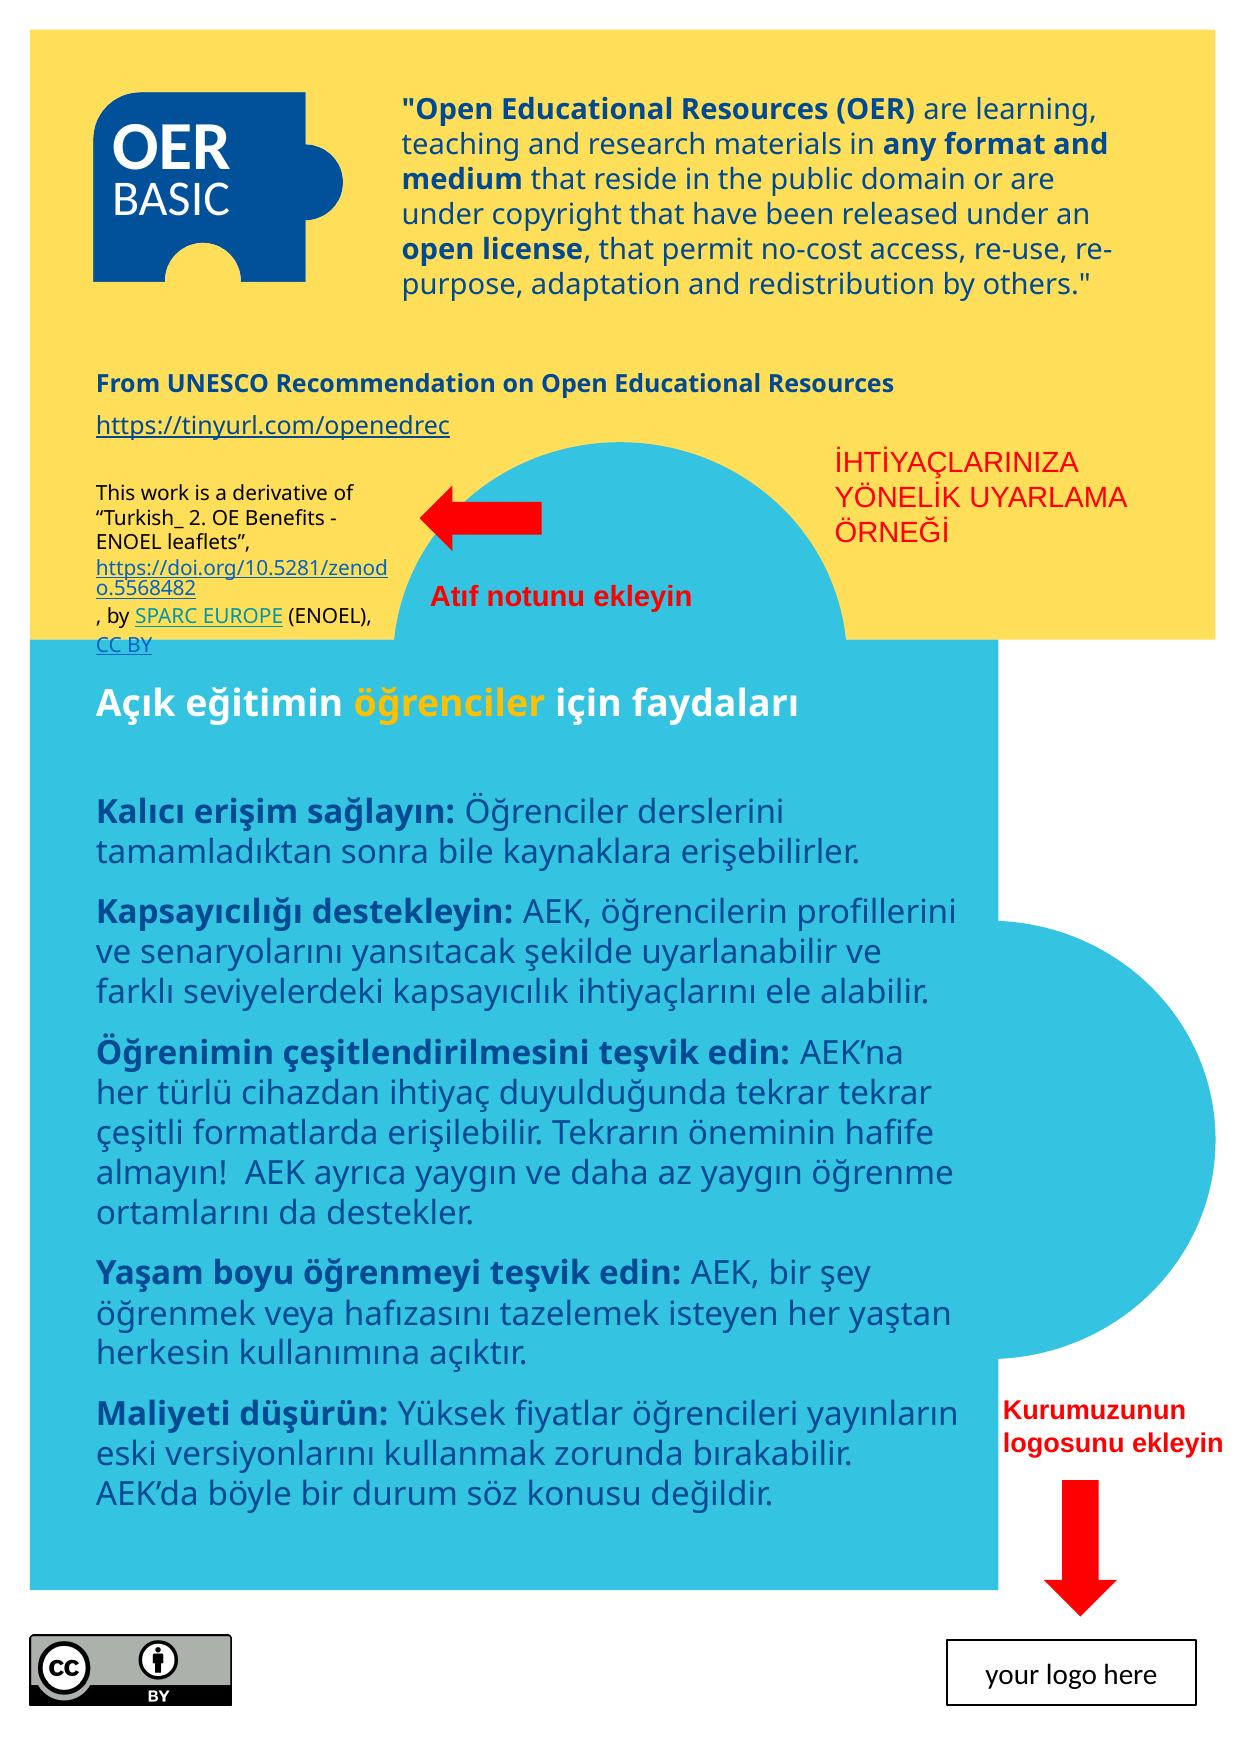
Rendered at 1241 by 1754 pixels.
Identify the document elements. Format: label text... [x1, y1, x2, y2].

picture [29, 1634, 233, 1706]
picture [93, 92, 343, 282]
text_box İHTİYAÇLARINIZA YÖNELİK UYARLAMA ÖRNEĞİ [819, 428, 1196, 563]
text_box [29, 29, 1216, 639]
text_box [845, 453, 1216, 640]
text_box Atıf notunu ekleyin [414, 562, 976, 628]
text_box Açık eğitimin öğrenciler için faydaları Kalıcı erişim sağlayın: Öğrenciler derslerini tamamladıktan sonra bile kaynaklara erişebilirler. Kapsayıcılığı destekleyin: AEK, öğrencilerin profillerini ve senaryolarını yansıtacak şekilde uyarlanabilir ve farklı seviyelerdeki kapsayıcılık ihtiyaçlarını ele alabilir. Öğrenimin çeşitlendirilmesini teşvik edin: AEK’na her türlü cihazdan ihtiyaç duyulduğunda tekrar tekrar çeşitli formatlarda erişilebilir. Tekrarın öneminin hafife almayın! AEK ayrıca yaygın ve daha az yaygın öğrenme ortamlarını da destekler. Yaşam boyu öğrenmeyi teşvik edin: AEK, bir şey öğrenmek veya hafızasını tazelemek isteyen her yaştan herkesin kullanımına açıktır. Maliyeti düşürün: Yüksek fiyatlar öğrencileri yayınların eski versiyonlarını kullanmak zorunda bırakabilir. AEK’da böyle bir durum söz konusu değildir. [80, 664, 976, 1528]
text_box This work is a derivative of “Turkish_ 2. OE Benefits - ENOEL leaflets”, https://doi.org/10.5281/zenodo.5568482, by SPARC EUROPE (ENOEL), CC BY [80, 464, 408, 654]
text_box [976, 920, 1216, 1360]
text_box [1043, 1480, 1118, 1617]
text_box [29, 639, 999, 1591]
text_box [417, 453, 819, 562]
text_box Kurumuzunun logosunu ekleyin [987, 1377, 1241, 1473]
text_box From UNESCO Recommendation on Open Educational Resources https://tinyurl.com/openedrec [80, 365, 1241, 453]
text_box [419, 485, 542, 552]
text_box [393, 569, 848, 664]
text_box your logo here [947, 1639, 1197, 1705]
text_box "Open Educational Resources (OER) are learning, teaching and research materials in any format and medium that reside in the public domain or are under copyright that have been released under an open license, that permit no-cost access, re-use, re-purpose, adaptation and redistribution by others." [386, 75, 1147, 316]
